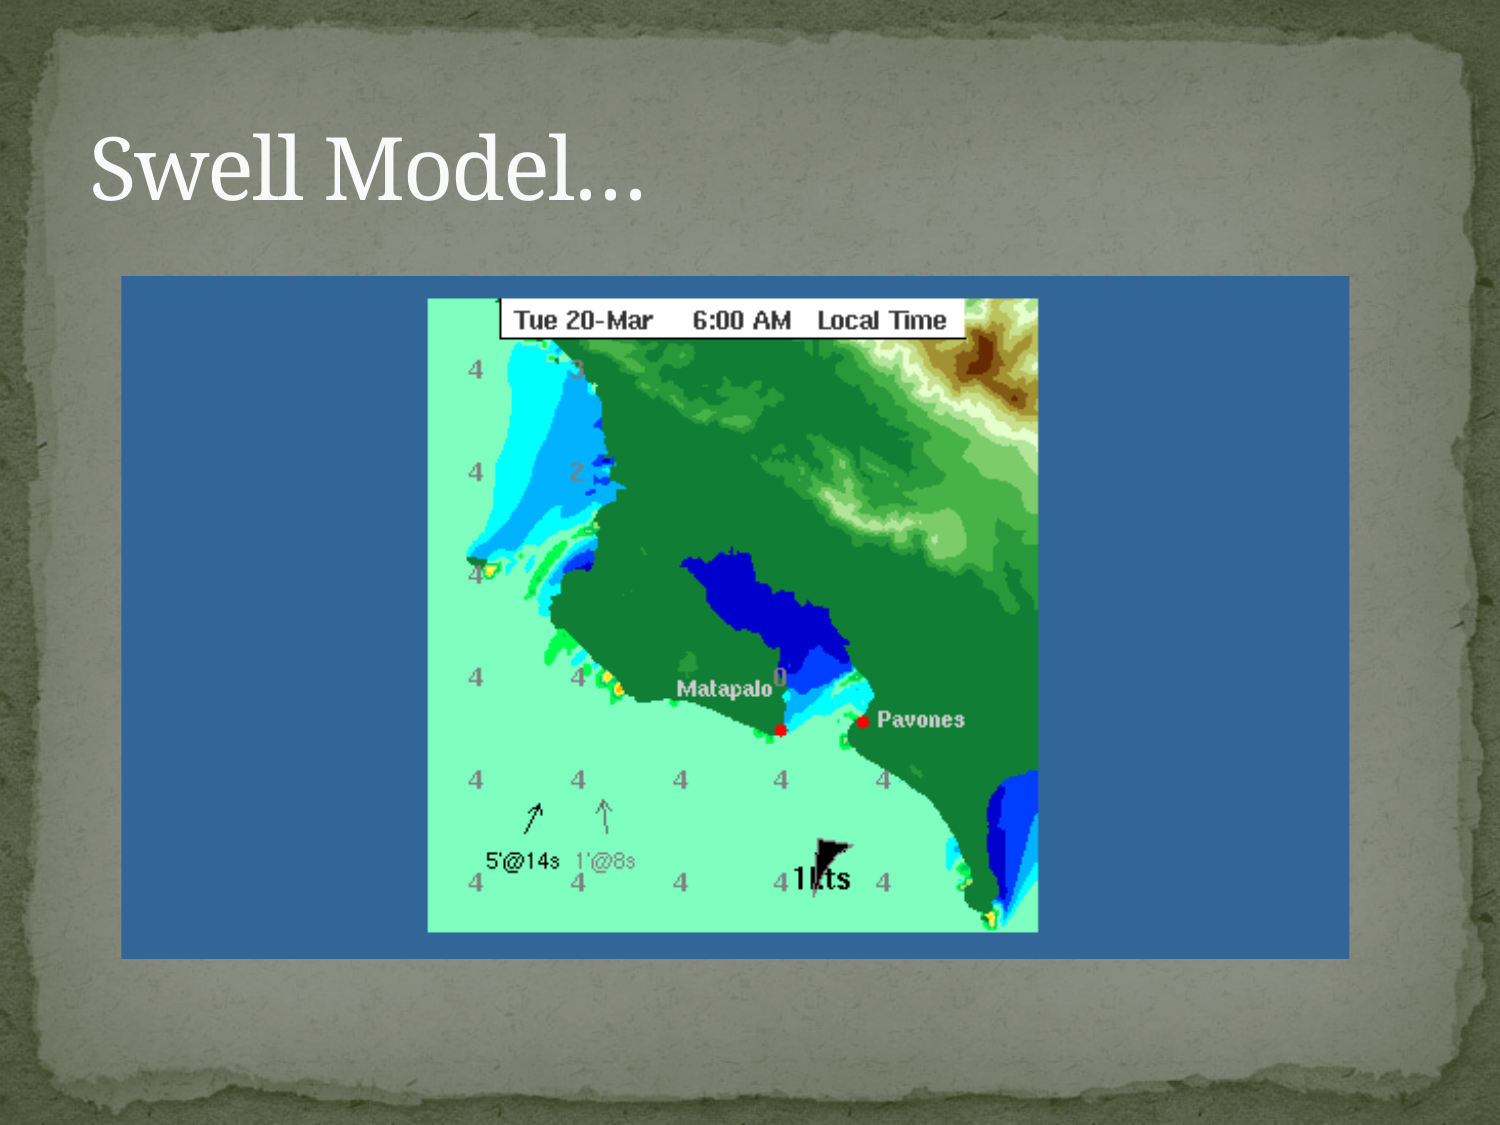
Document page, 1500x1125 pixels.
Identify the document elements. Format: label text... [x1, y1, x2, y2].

title Swell Model… [74, 24, 1425, 225]
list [124, 278, 1348, 957]
